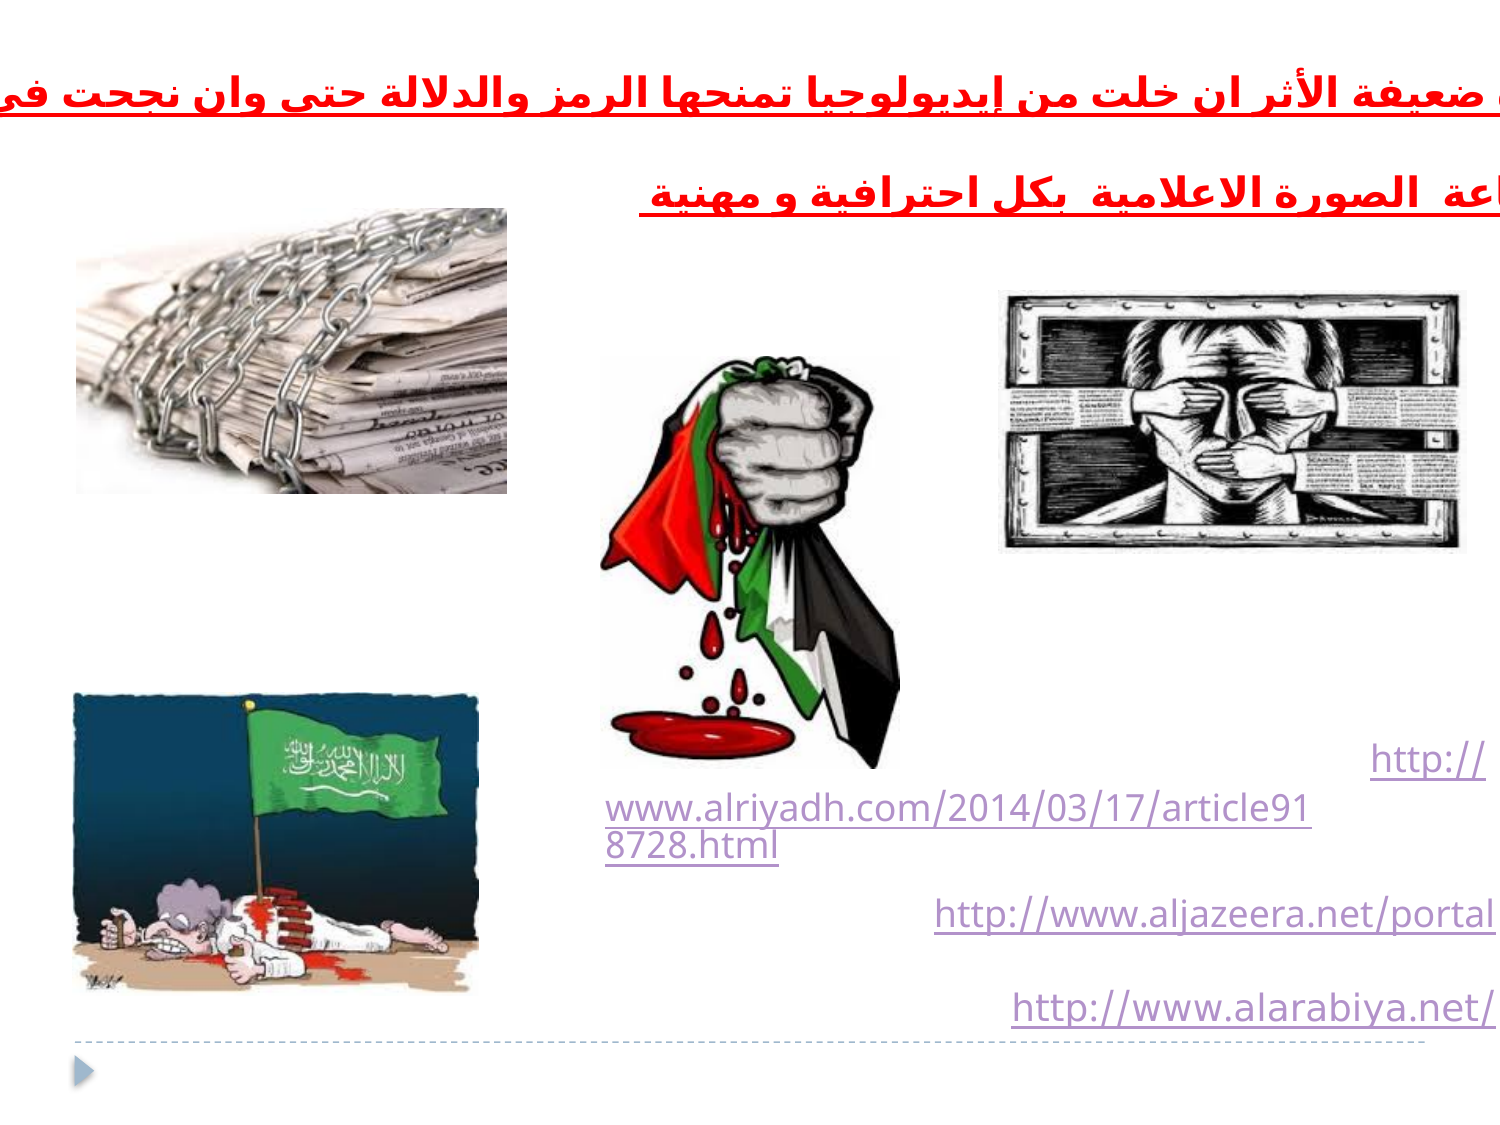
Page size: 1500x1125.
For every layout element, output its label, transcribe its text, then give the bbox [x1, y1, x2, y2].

picture [71, 692, 479, 996]
picture [600, 356, 900, 769]
text_box http://www.aljazeera.net/portal http://www.alarabiya.net/ [919, 882, 1500, 1085]
text_box http://www.alriyadh.com/2014/03/17/article918728.html [751, 727, 1500, 886]
text_box تبقى الصورة ضعيفة الأثر ان خلت من إيديولوجيا تمنحها الرمز والدلالة حتى وان نجحت في تقنية الاتصال وصناعة الصورة الاعلامية بكل احترافية و مهنية [0, 58, 1500, 324]
picture [997, 290, 1467, 554]
picture [76, 207, 507, 495]
